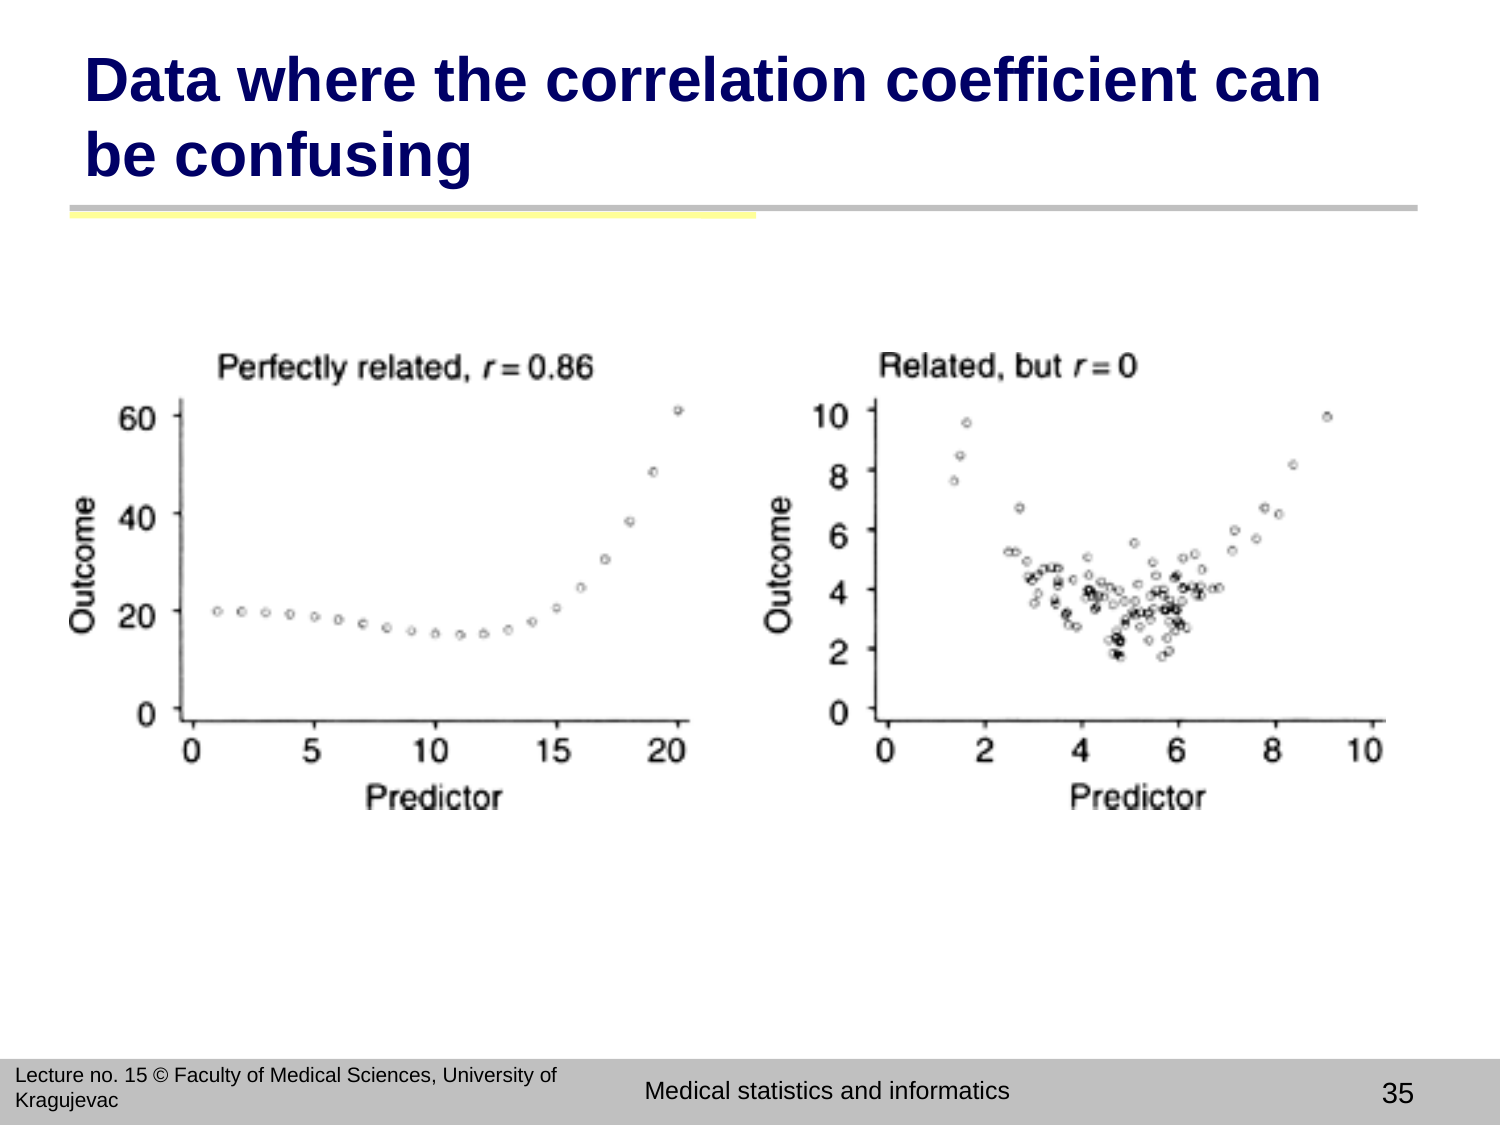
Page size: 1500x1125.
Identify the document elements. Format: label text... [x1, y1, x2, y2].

picture [69, 351, 1386, 811]
slide_number 35 [1164, 1066, 1430, 1125]
footer Medical statistics and informatics [512, 1066, 1144, 1125]
slide_number Lecture no. 15 © Faculty of Medical Sciences, University of Kragujevac [0, 1053, 616, 1108]
title Data where the correlation coefficient can be confusing [69, 19, 1426, 208]
